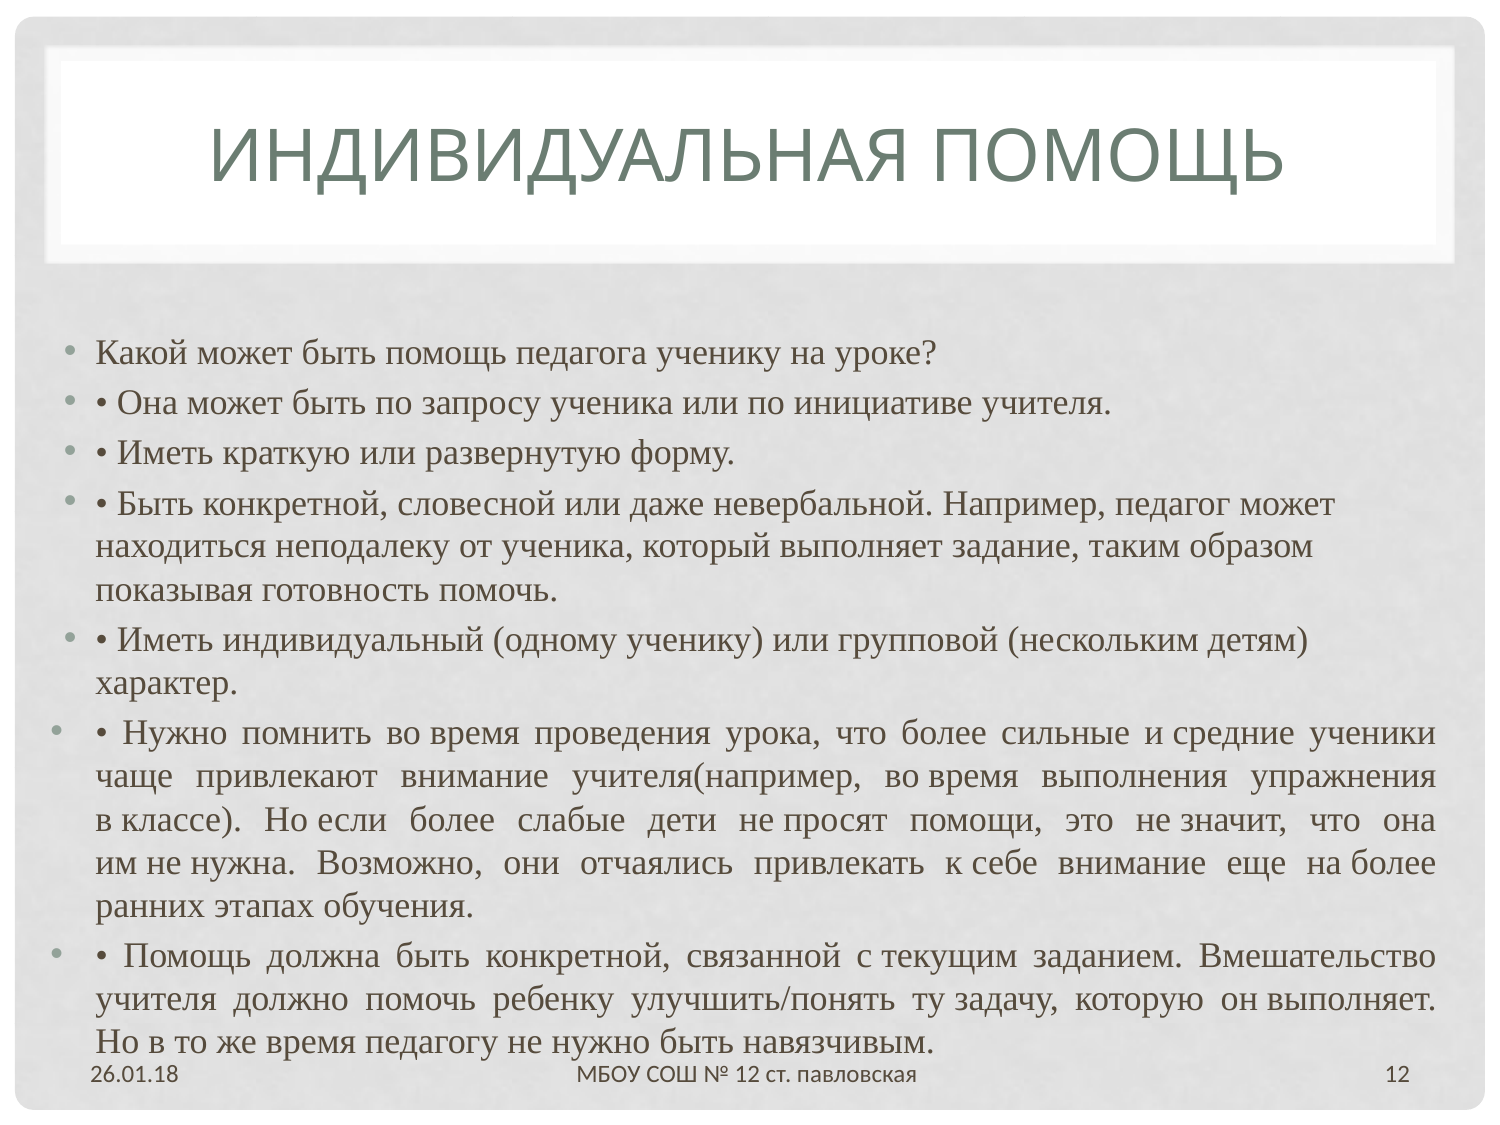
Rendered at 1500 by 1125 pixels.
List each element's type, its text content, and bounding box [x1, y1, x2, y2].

slide_number 12 [1074, 1042, 1425, 1103]
footer МБОУ СОШ № 12 ст. павловская [512, 1042, 988, 1103]
title Индивидуальная помощь [69, 66, 1425, 238]
list Какой может быть помощь педагога ученику на уроке? • Она может быть по запросу ученика или по инициативе учителя. • Иметь краткую или развернутую форму. • Быть конкретной, словесной или даже невербальной. Например, педагог может находиться неподалеку от ученика, который выполняет задание, таким образом показывая готовность помочь. • Иметь индивидуальный (одному ученику) или групповой (нескольким детям) характер. • Нужно помнить во время проведения урока, что более сильные и средние ученики чаще привлекают внимание учителя(например, во время выполнения упражнения в классе). Но если более слабые дети не просят помощи, это не значит, что она им не нужна. Возможно, они отчаялись привлекать к себе внимание еще на более ранних этапах обучения. • Помощь должна быть конкретной, связанной с текущим заданием. Вмешательство учителя должно помочь ребенку улучшить/понять ту задачу, которую он выполняет. Но в то же время педагогу не нужно быть навязчивым. [32, 320, 1454, 1079]
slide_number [75, 1042, 425, 1103]
